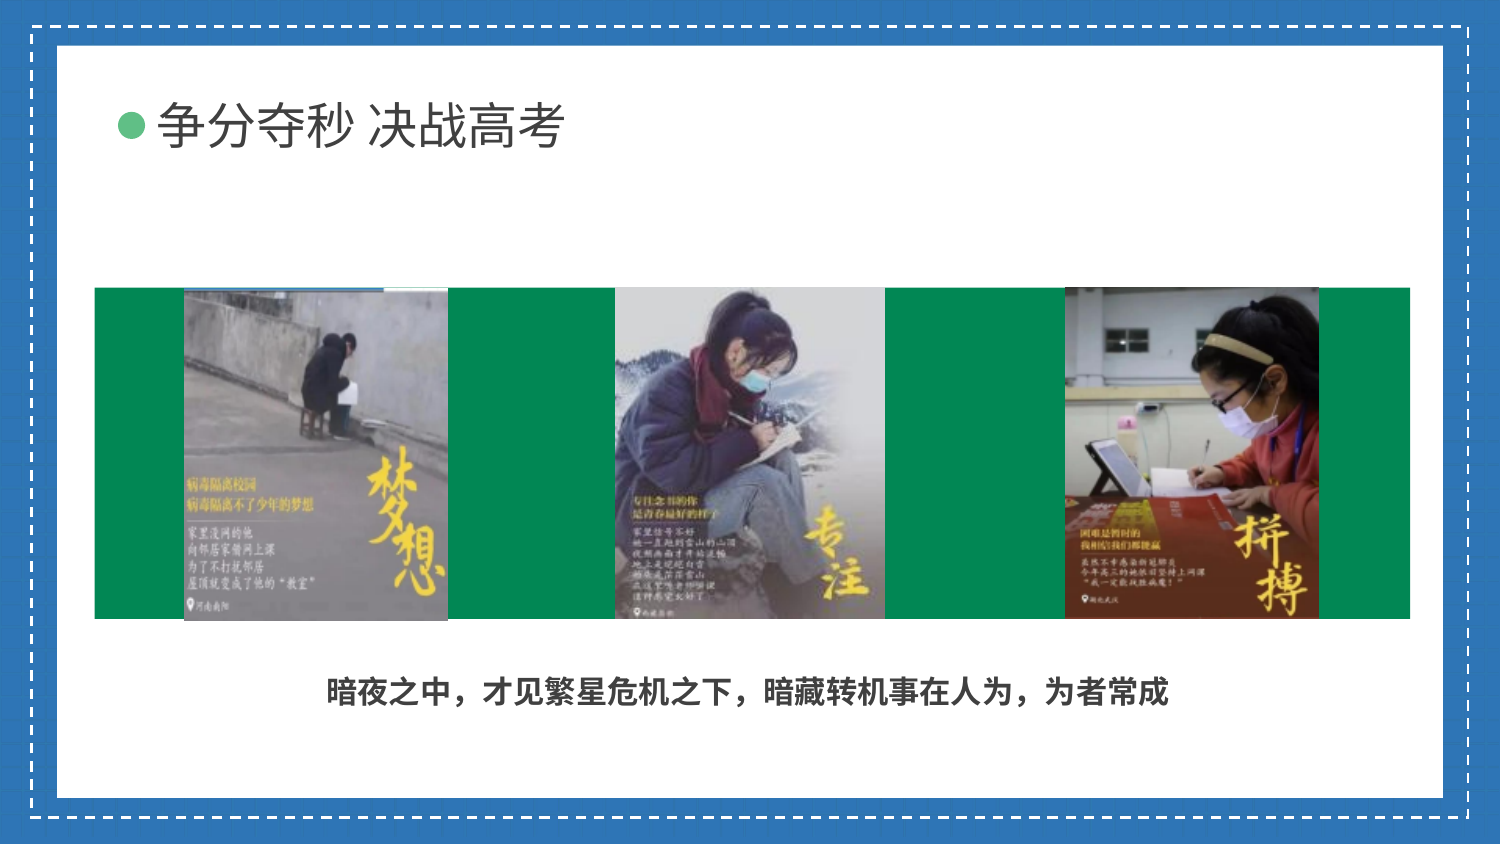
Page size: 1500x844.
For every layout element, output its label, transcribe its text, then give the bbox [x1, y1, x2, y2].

text_box 争分夺秒 决战高考 [145, 89, 726, 161]
text_box [94, 287, 1411, 620]
text_box [0, 0, 1499, 837]
text_box 暗夜之中，才见繁星危机之下，暗藏转机事在人为，为者常成 [315, 666, 1190, 716]
picture [615, 287, 885, 619]
picture [184, 288, 448, 621]
picture [1065, 287, 1319, 619]
text_box [116, 110, 147, 140]
